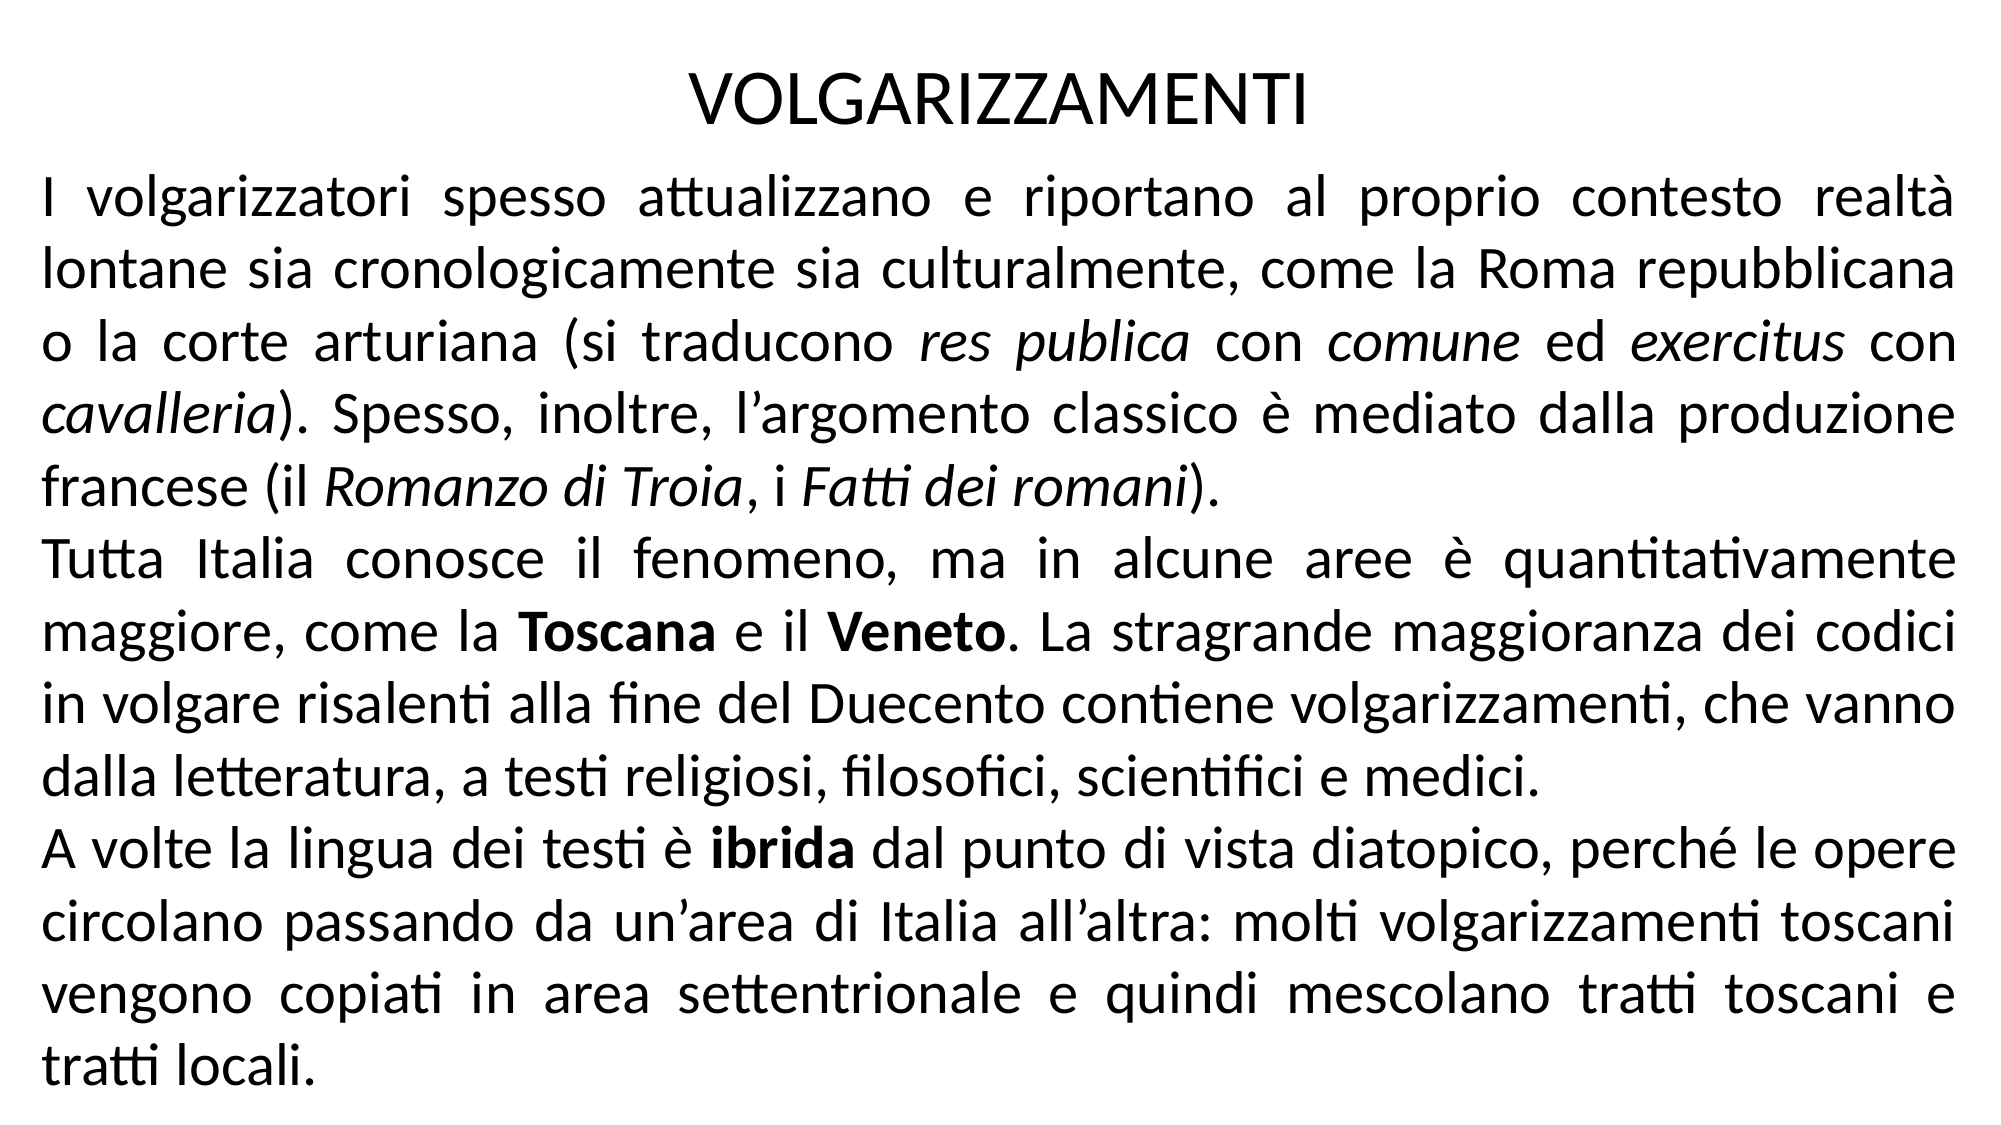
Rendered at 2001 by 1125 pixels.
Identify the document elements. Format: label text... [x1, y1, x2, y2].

text_box I volgarizzatori spesso attualizzano e riportano al proprio contesto realtà lontane sia cronologicamente sia culturalmente, come la Roma repubblicana o la corte arturiana (si traducono res publica con comune ed exercitus con cavalleria). Spesso, inoltre, l’argomento classico è mediato dalla produzione francese (il Romanzo di Troia, i Fatti dei romani). Tutta Italia conosce il fenomeno, ma in alcune aree è quantitativamente maggiore, come la Toscana e il Veneto. La stragrande maggioranza dei codici in volgare risalenti alla fine del Duecento contiene volgarizzamenti, che vanno dalla letteratura, a testi religiosi, filosofici, scientifici e medici. A volte la lingua dei testi è ibrida dal punto di vista diatopico, perché le opere circolano passando da un’area di Italia all’altra: molti volgarizzamenti toscani vengono copiati in area settentrionale e quindi mescolano tratti toscani e tratti locali. [26, 148, 1974, 1125]
text_box VOLGARIZZAMENTI [53, 37, 1947, 148]
